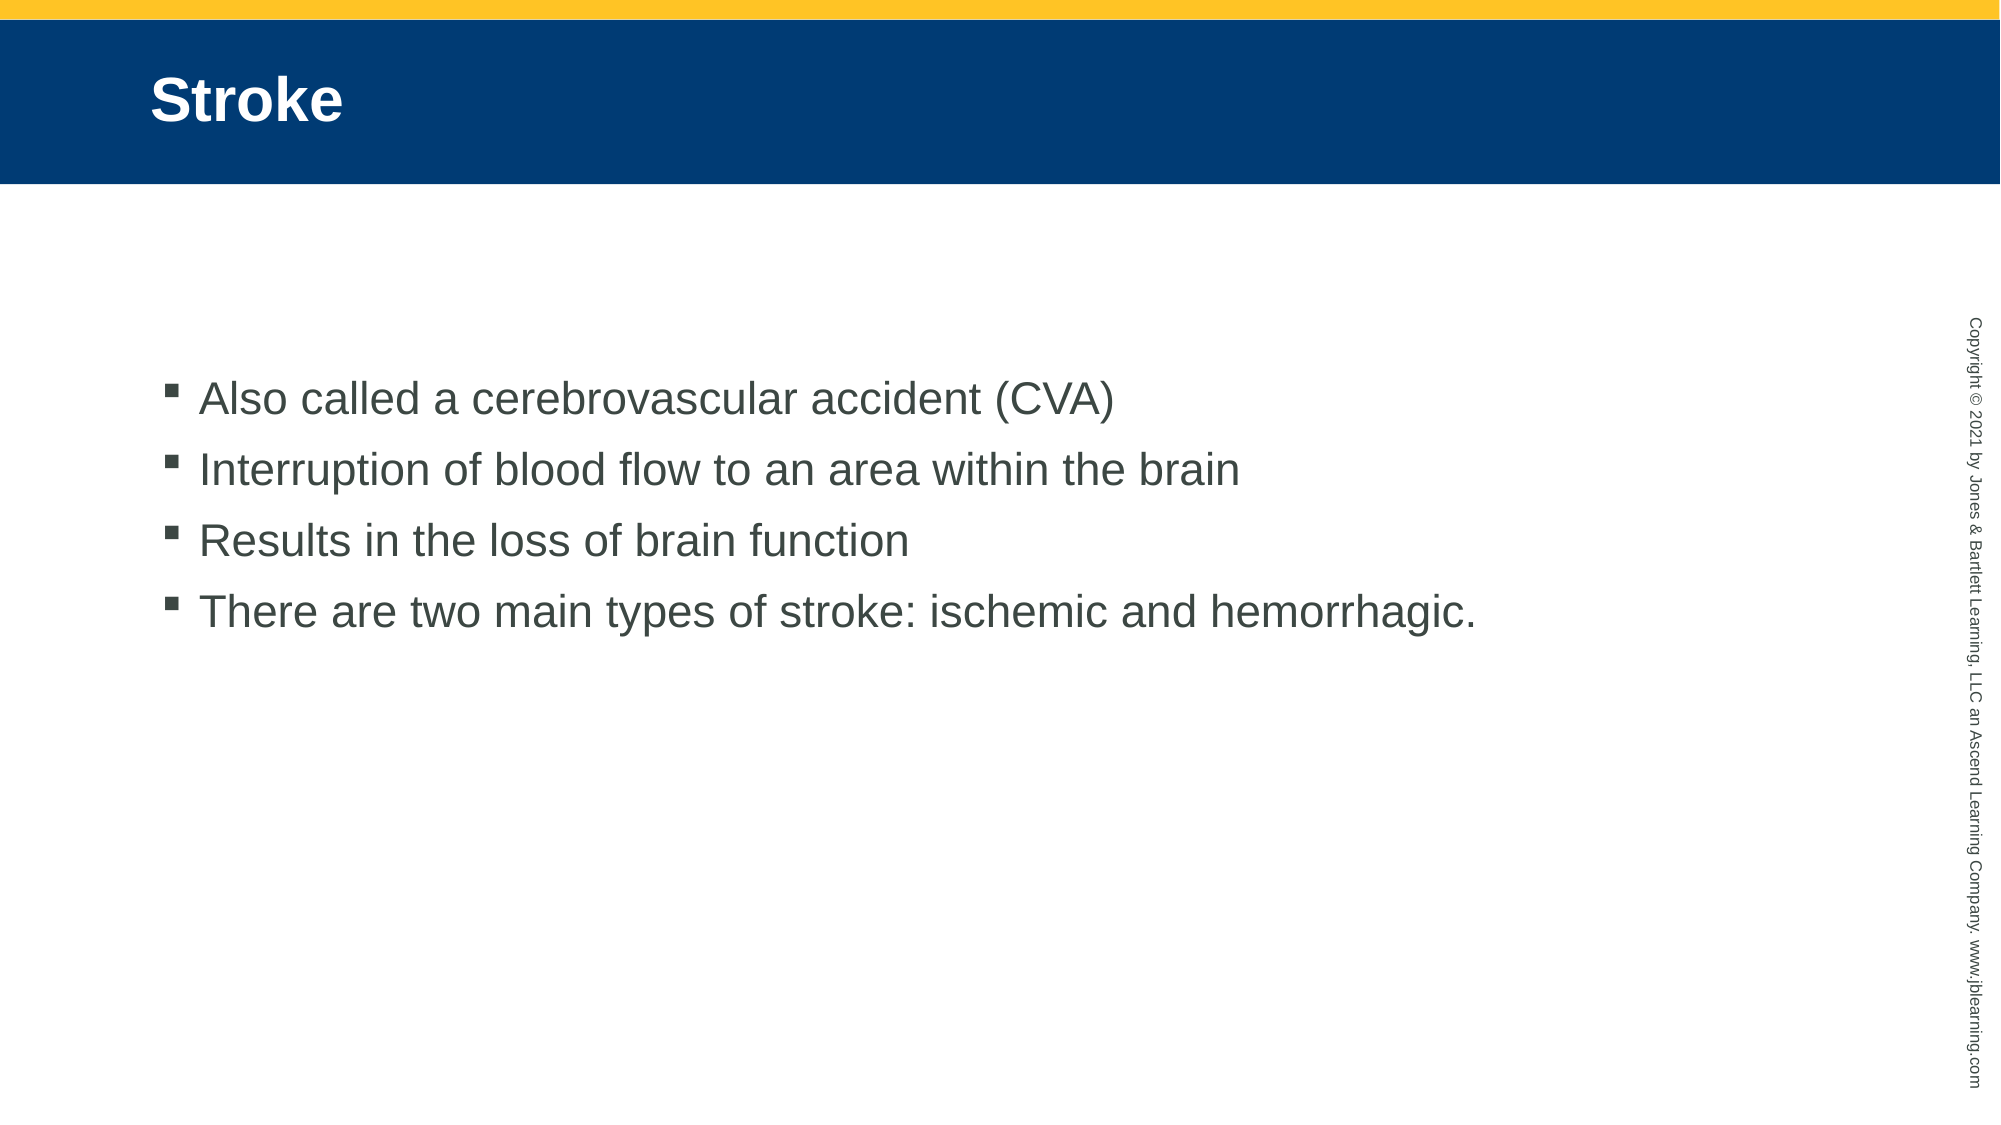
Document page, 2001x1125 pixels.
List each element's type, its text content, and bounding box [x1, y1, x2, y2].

title Stroke [0, 19, 2000, 185]
list Also called a cerebrovascular accident (CVA) Interruption of blood flow to an area within the brain Results in the loss of brain function There are two main types of stroke: ischemic and hemorrhagic. [146, 361, 1859, 1016]
